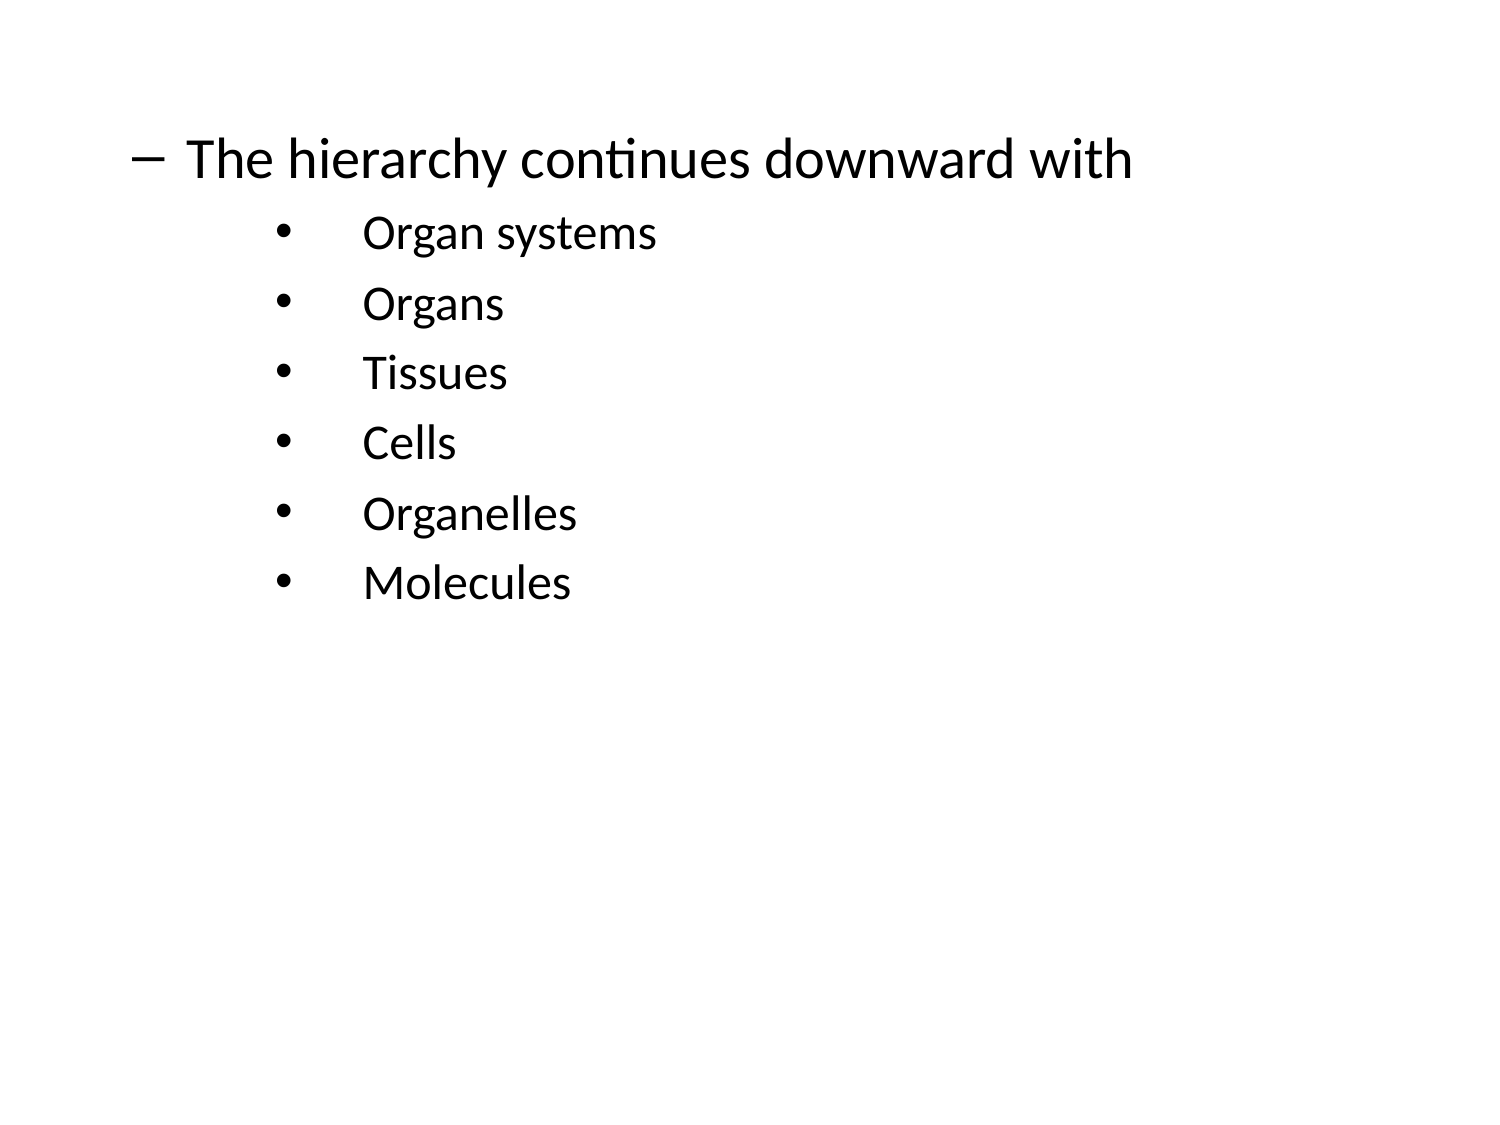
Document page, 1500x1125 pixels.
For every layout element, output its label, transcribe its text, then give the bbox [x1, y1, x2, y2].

list The hierarchy continues downward with Organ systems Organs Tissues Cells Organelles Molecules [50, 112, 1450, 906]
